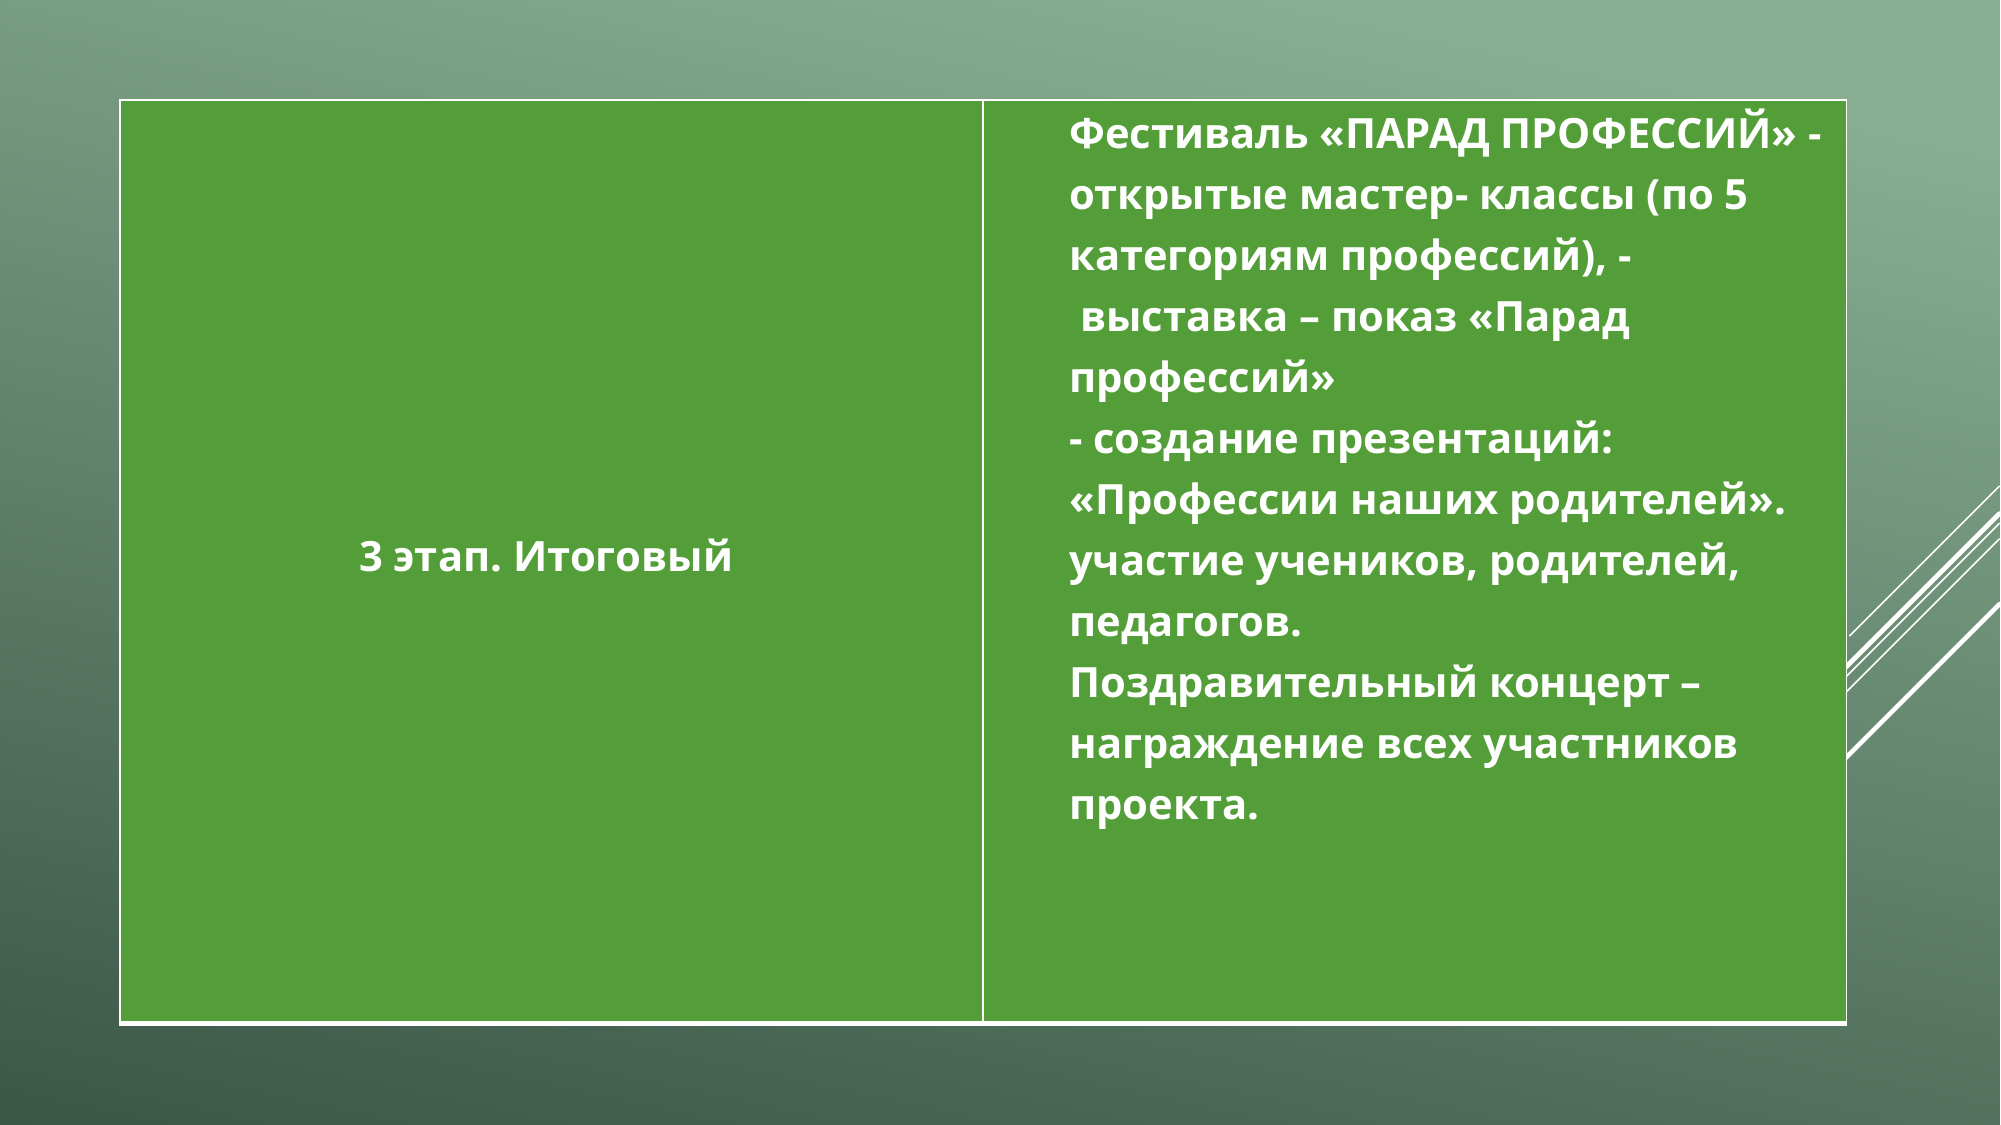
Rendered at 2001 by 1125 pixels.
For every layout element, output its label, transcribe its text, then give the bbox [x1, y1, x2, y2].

table_header 3 этап. Итоговый [121, 101, 982, 1021]
table_header Фестиваль «ПАРАД ПРОФЕССИЙ» -открытые мастер- классы (по 5 категориям профессий), - выставка – показ «Парад профессий» - создание презентаций: «Профессии наших родителей». участие учеников, родителей, педагогов. Поздравительный концерт –награждение всех участников проекта. [984, 101, 1846, 1021]
